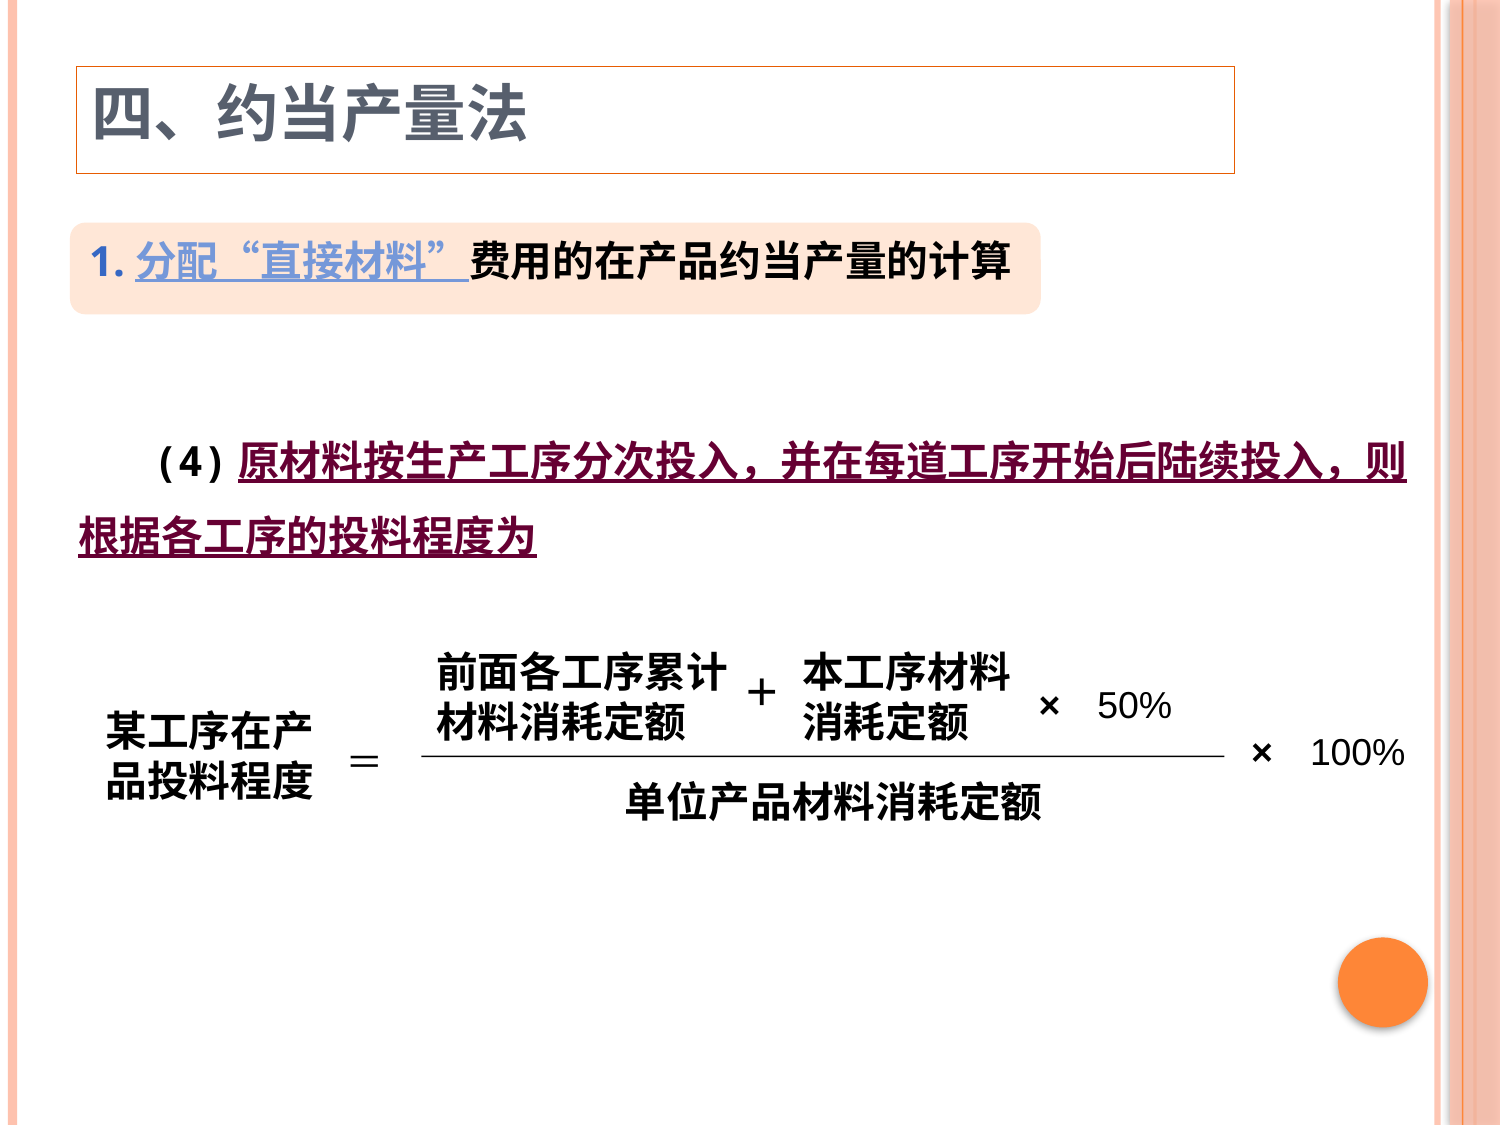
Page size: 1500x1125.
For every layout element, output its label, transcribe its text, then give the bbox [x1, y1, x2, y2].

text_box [90, 637, 1438, 834]
text_box 1.分配“直接材料”费用的在产品约当产量的计算 [69, 222, 1041, 315]
text_box 四、约当产量法 [76, 66, 1235, 174]
text_box (4)原材料按生产工序分次投入，并在每道工序开始后陆续投入，则 根据各工序的投料程度为 [63, 402, 1422, 567]
